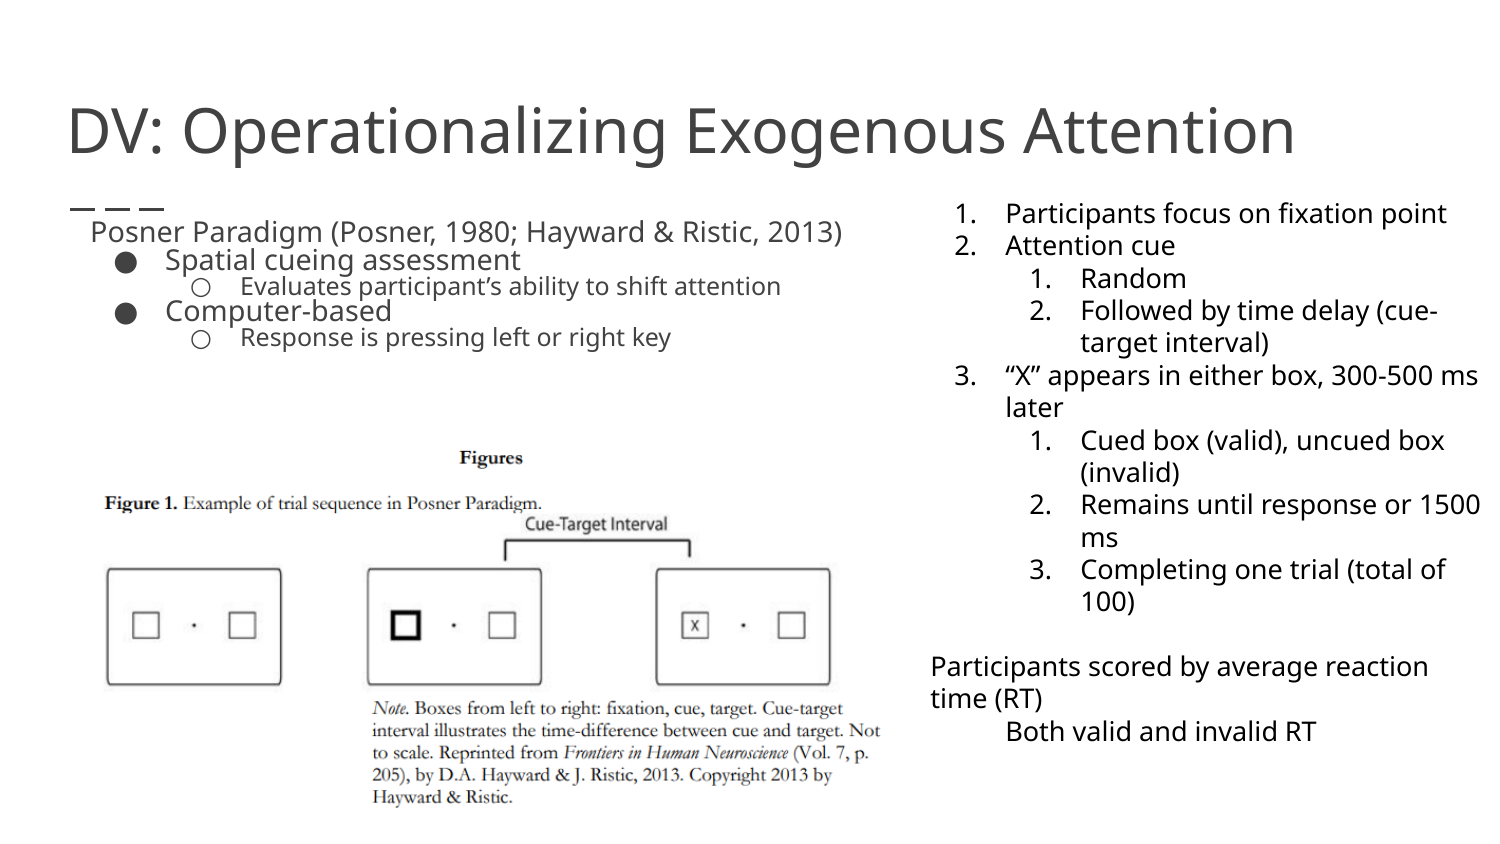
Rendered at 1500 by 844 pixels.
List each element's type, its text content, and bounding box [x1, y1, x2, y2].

list Posner Paradigm (Posner, 1980; Hayward & Ristic, 2013) Spatial cueing assessment Evaluates participant’s ability to shift attention Computer-based Response is pressing left or right key [75, 205, 915, 432]
picture [87, 430, 898, 844]
title DV: Operationalizing Exogenous Attention [51, 61, 1449, 182]
text_box Participants focus on fixation point Attention cue Random Followed by time delay (cue-target interval) “X” appears in either box, 300-500 ms later Cued box (valid), uncued box (invalid) Remains until response or 1500 ms Completing one trial (total of 100) Participants scored by average reaction time (RT) Both valid and invalid RT [915, 181, 1500, 844]
